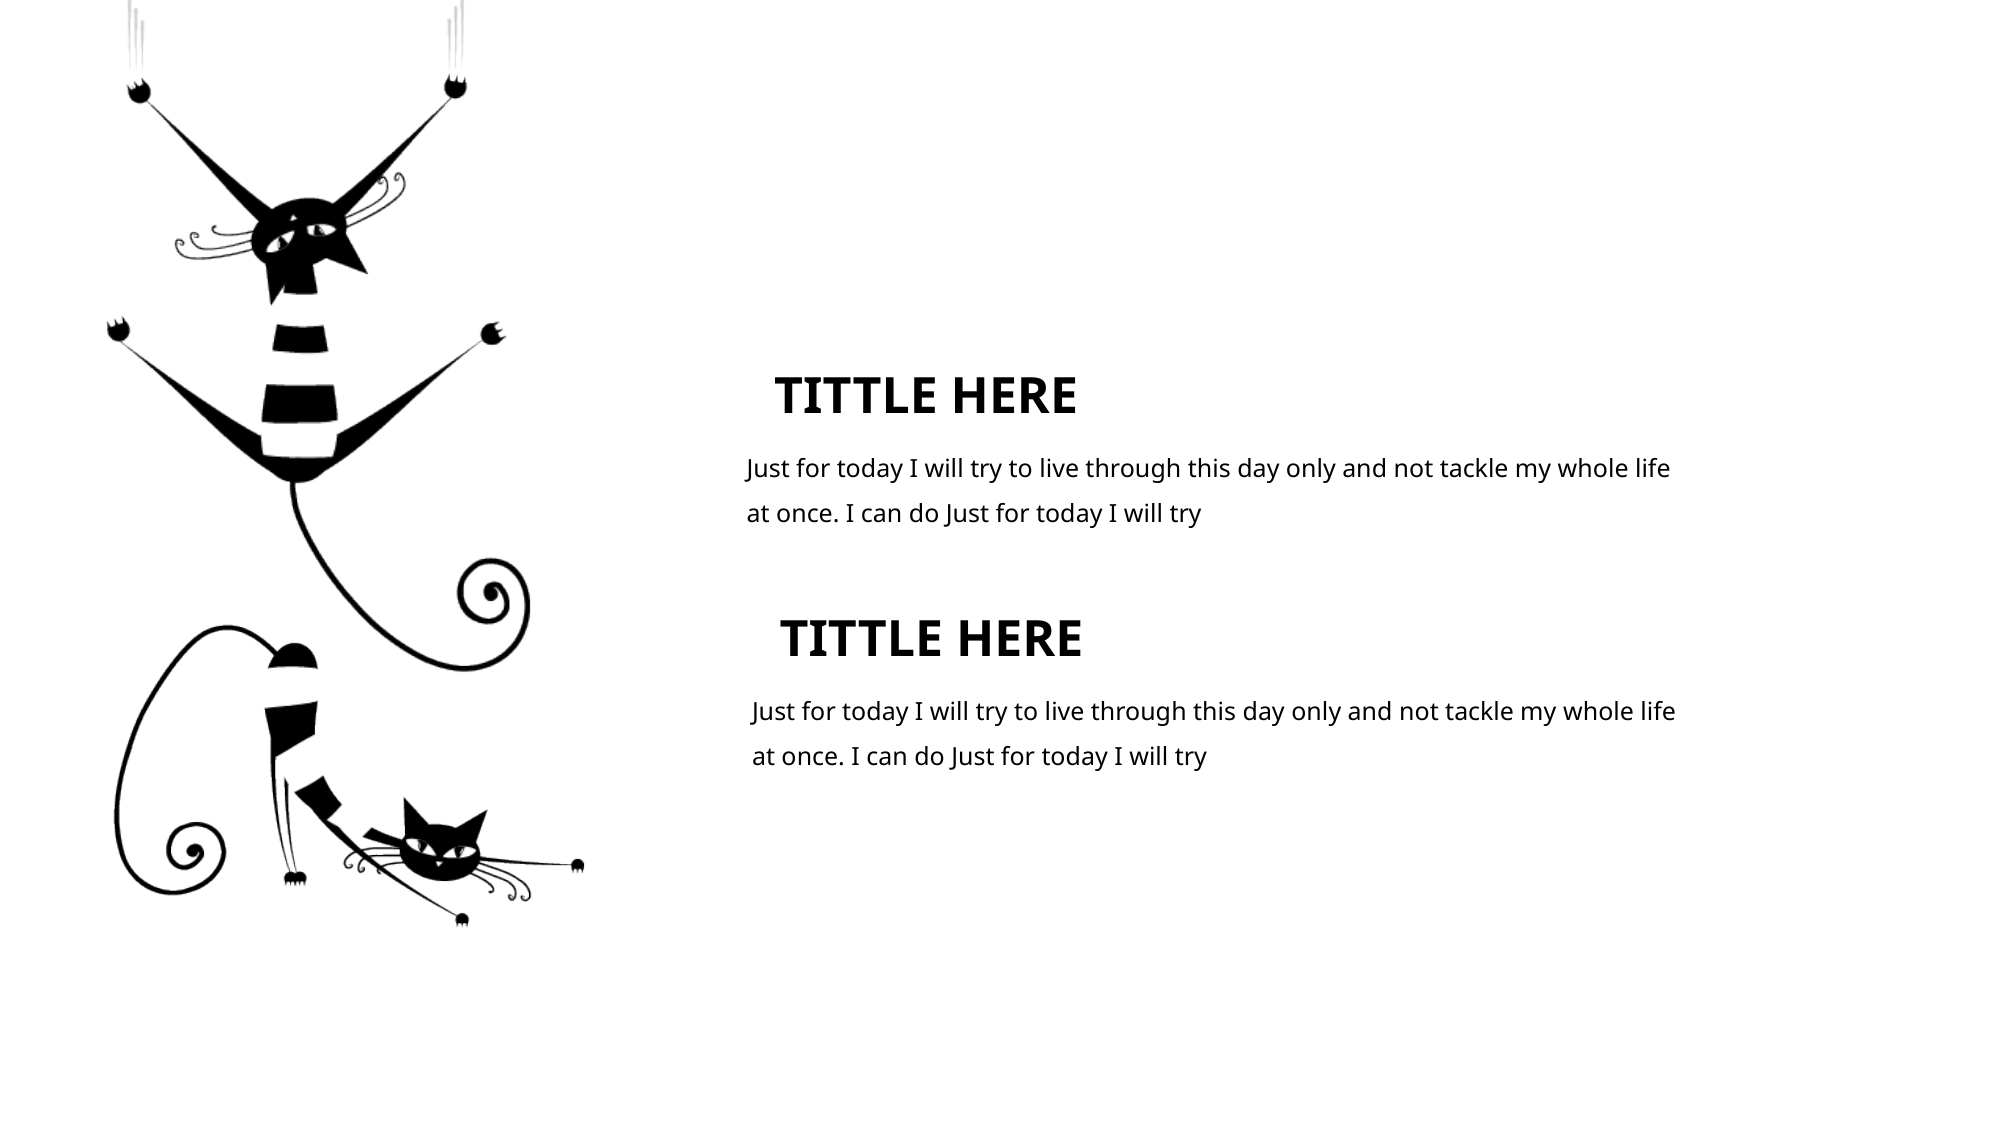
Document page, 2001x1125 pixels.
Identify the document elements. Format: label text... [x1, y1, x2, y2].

text_box TITTLE HERE [738, 345, 1115, 420]
picture [0, 0, 624, 947]
text_box TITTLE HERE [743, 587, 1120, 662]
text_box Just for today I will try to live through this day only and not tackle my whole life at once. I can do Just for today I will try [716, 662, 1739, 789]
text_box Just for today I will try to live through this day only and not tackle my whole life at once. I can do Just for today I will try [710, 420, 1733, 546]
